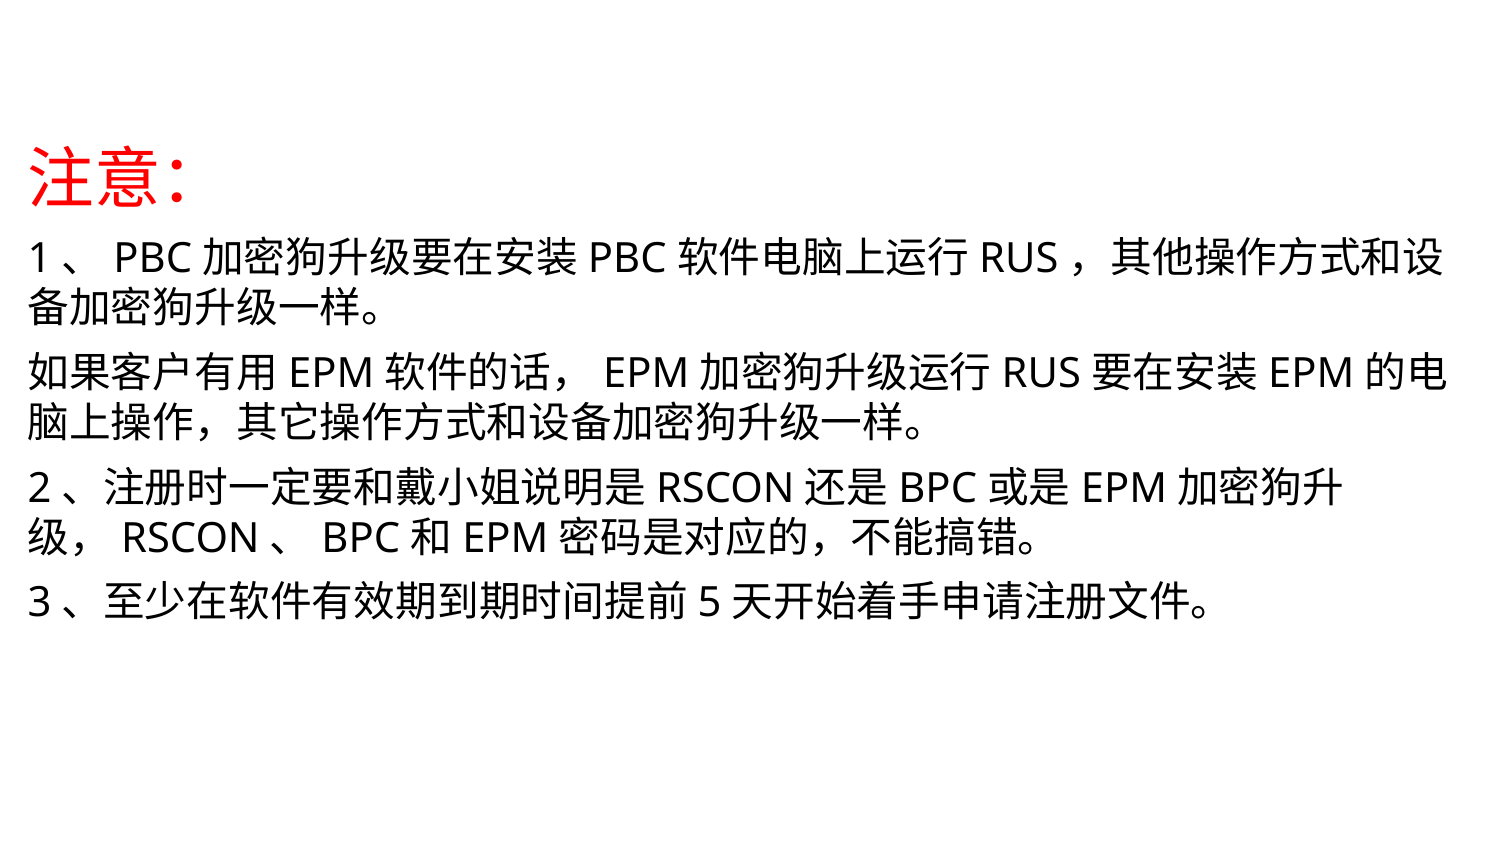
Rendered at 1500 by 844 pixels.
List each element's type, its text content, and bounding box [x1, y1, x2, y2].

list 注意： 1、PBC加密狗升级要在安装PBC软件电脑上运行RUS，其他操作方式和设备加密狗升级一样。 如果客户有用EPM软件的话，EPM加密狗升级运行RUS要在安装EPM的电脑上操作，其它操作方式和设备加密狗升级一样。 2、注册时一定要和戴小姐说明是RSCON还是BPC或是EPM加密狗升级，RSCON、BPC和EPM密码是对应的，不能搞错。 3、至少在软件有效期到期时间提前5天开始着手申请注册文件。 [19, 33, 1472, 761]
